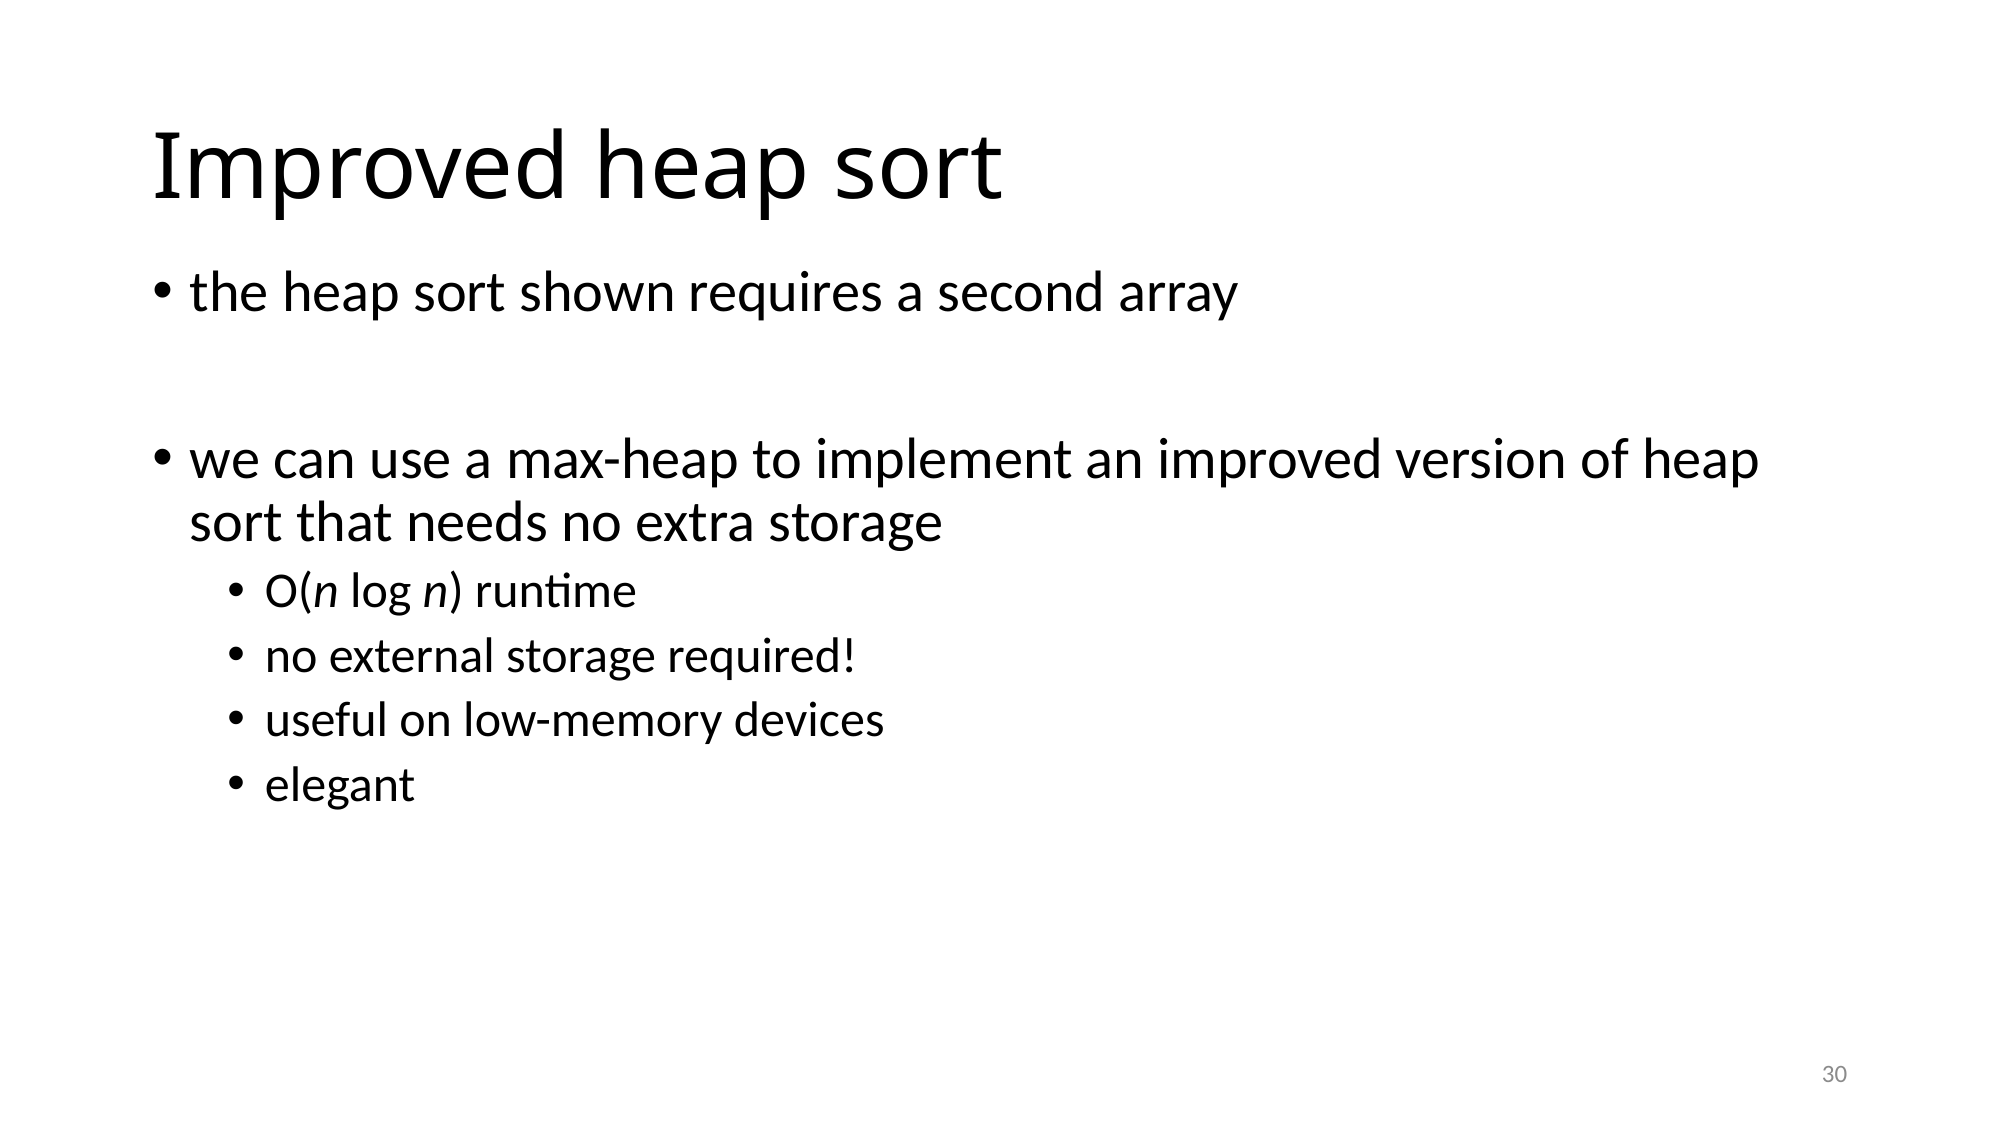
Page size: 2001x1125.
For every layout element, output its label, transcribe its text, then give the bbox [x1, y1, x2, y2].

list the heap sort shown requires a second array we can use a max-heap to implement an improved version of heap sort that needs no extra storage O(n log n) runtime no external storage required! useful on low-memory devices elegant [137, 253, 1863, 968]
title Improved heap sort [137, 59, 1863, 253]
slide_number 30 [1412, 1042, 1863, 1103]
